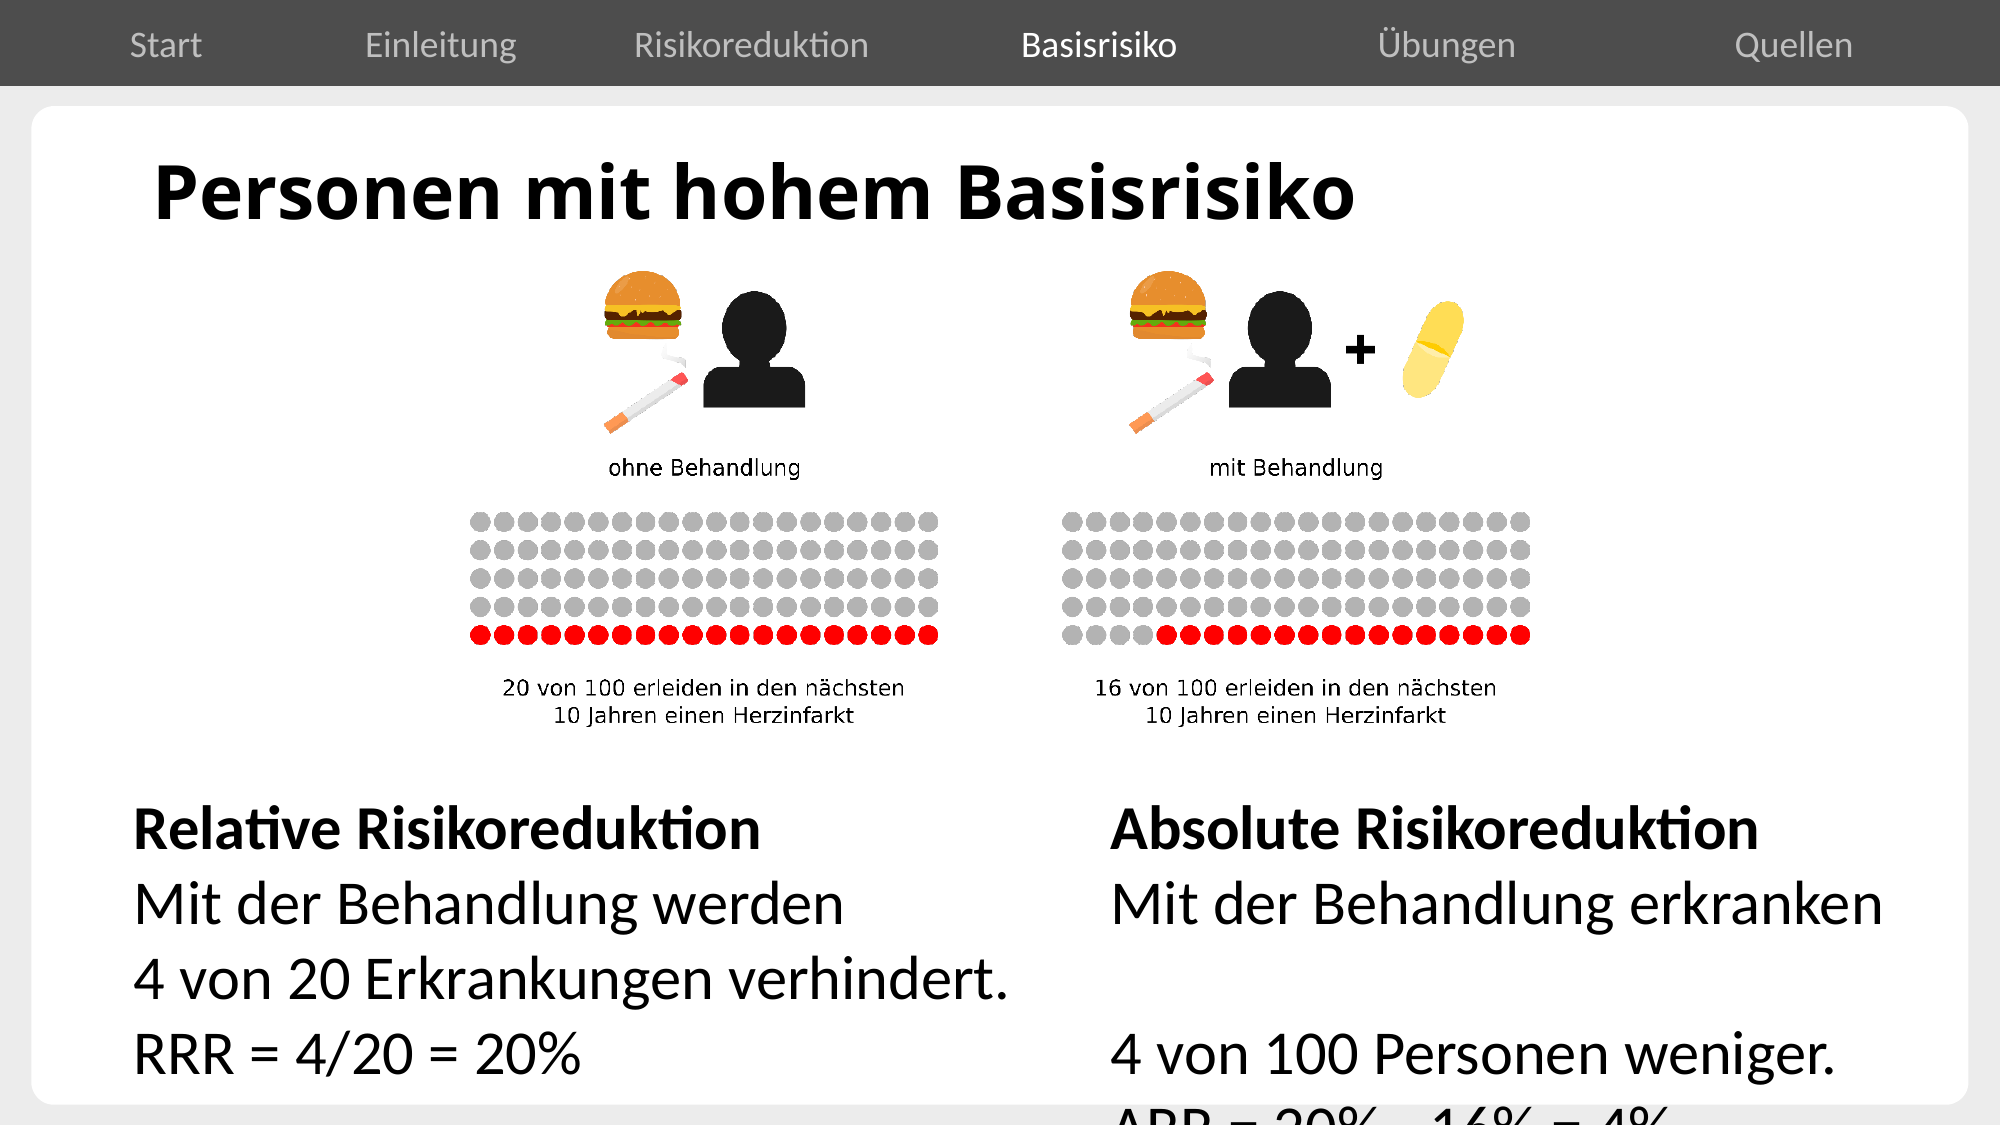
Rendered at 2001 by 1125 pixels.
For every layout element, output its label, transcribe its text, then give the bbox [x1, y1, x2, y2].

text_box [164, 414, 973, 779]
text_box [63, 12, 1934, 74]
text_box Relative Risikoreduktion Mit der Behandlung werden 4 von 20 Erkrankungen verhindert. RRR = 4/20 = 20% [119, 779, 1035, 1110]
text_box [470, 271, 1530, 727]
title Personen mit hohem Basisrisiko [137, 147, 1863, 236]
text_box Absolute Risikoreduktion Mit der Behandlung erkranken 4 von 100 Personen weniger. ARR = 20% - 16% = 4% [1095, 779, 1908, 1110]
